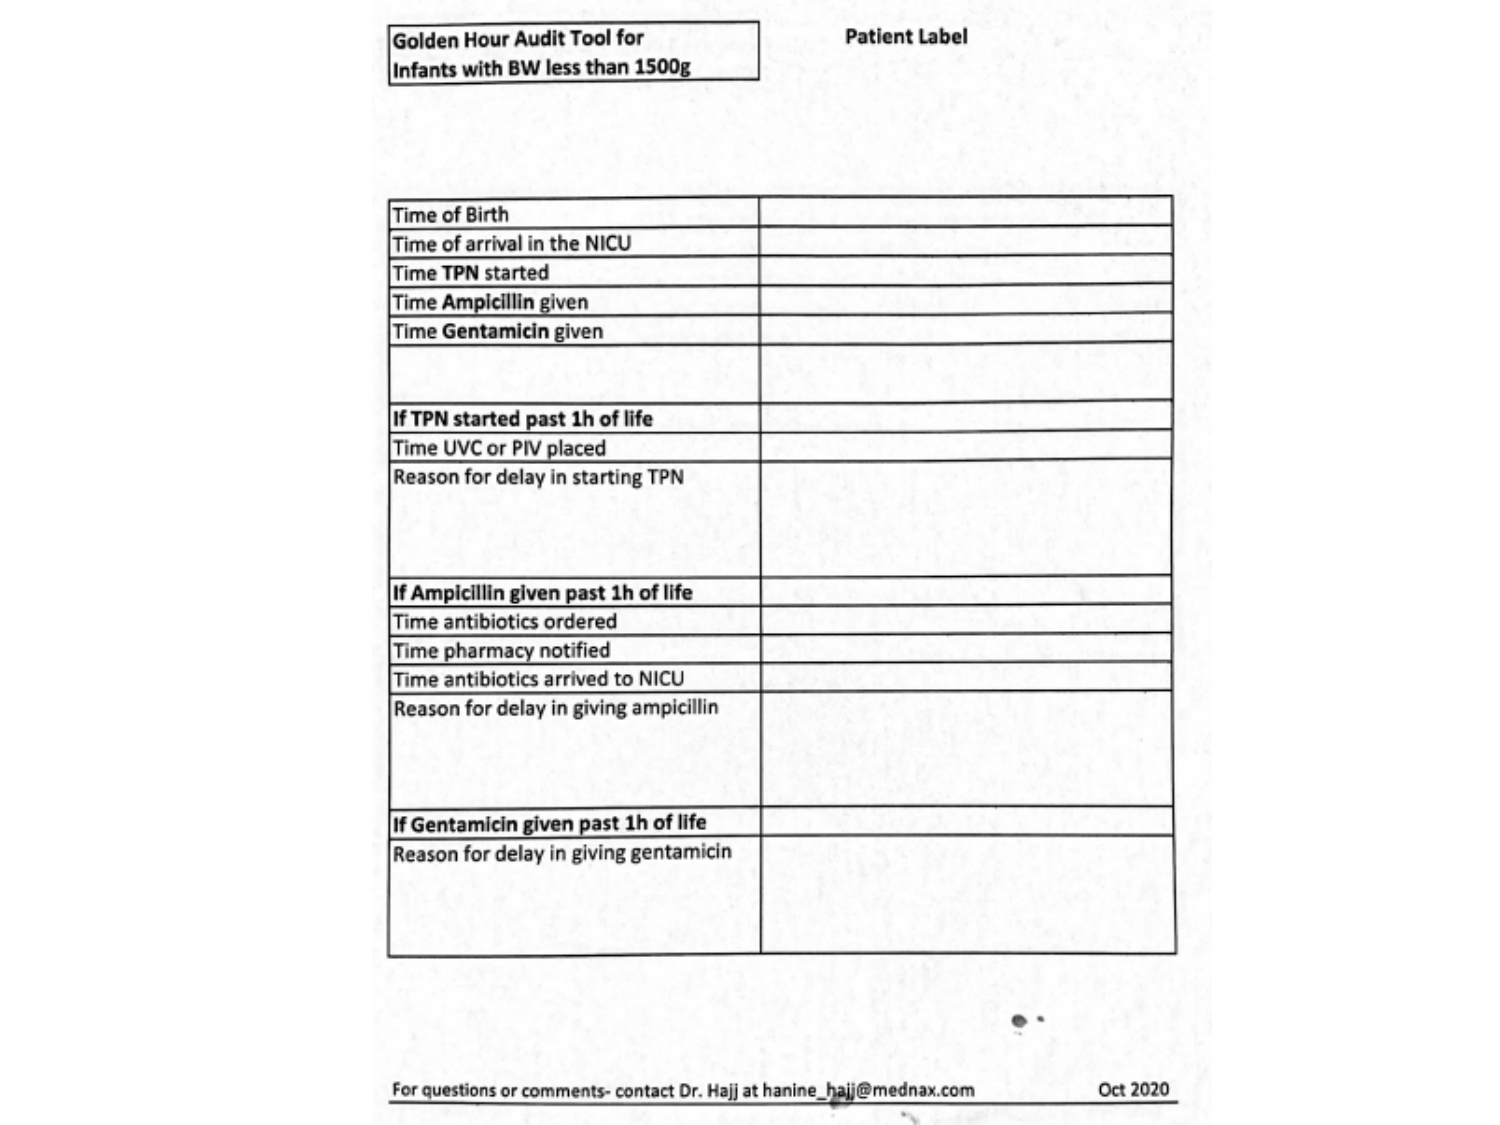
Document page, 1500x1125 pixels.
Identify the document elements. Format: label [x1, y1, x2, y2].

picture [372, 0, 1212, 1125]
